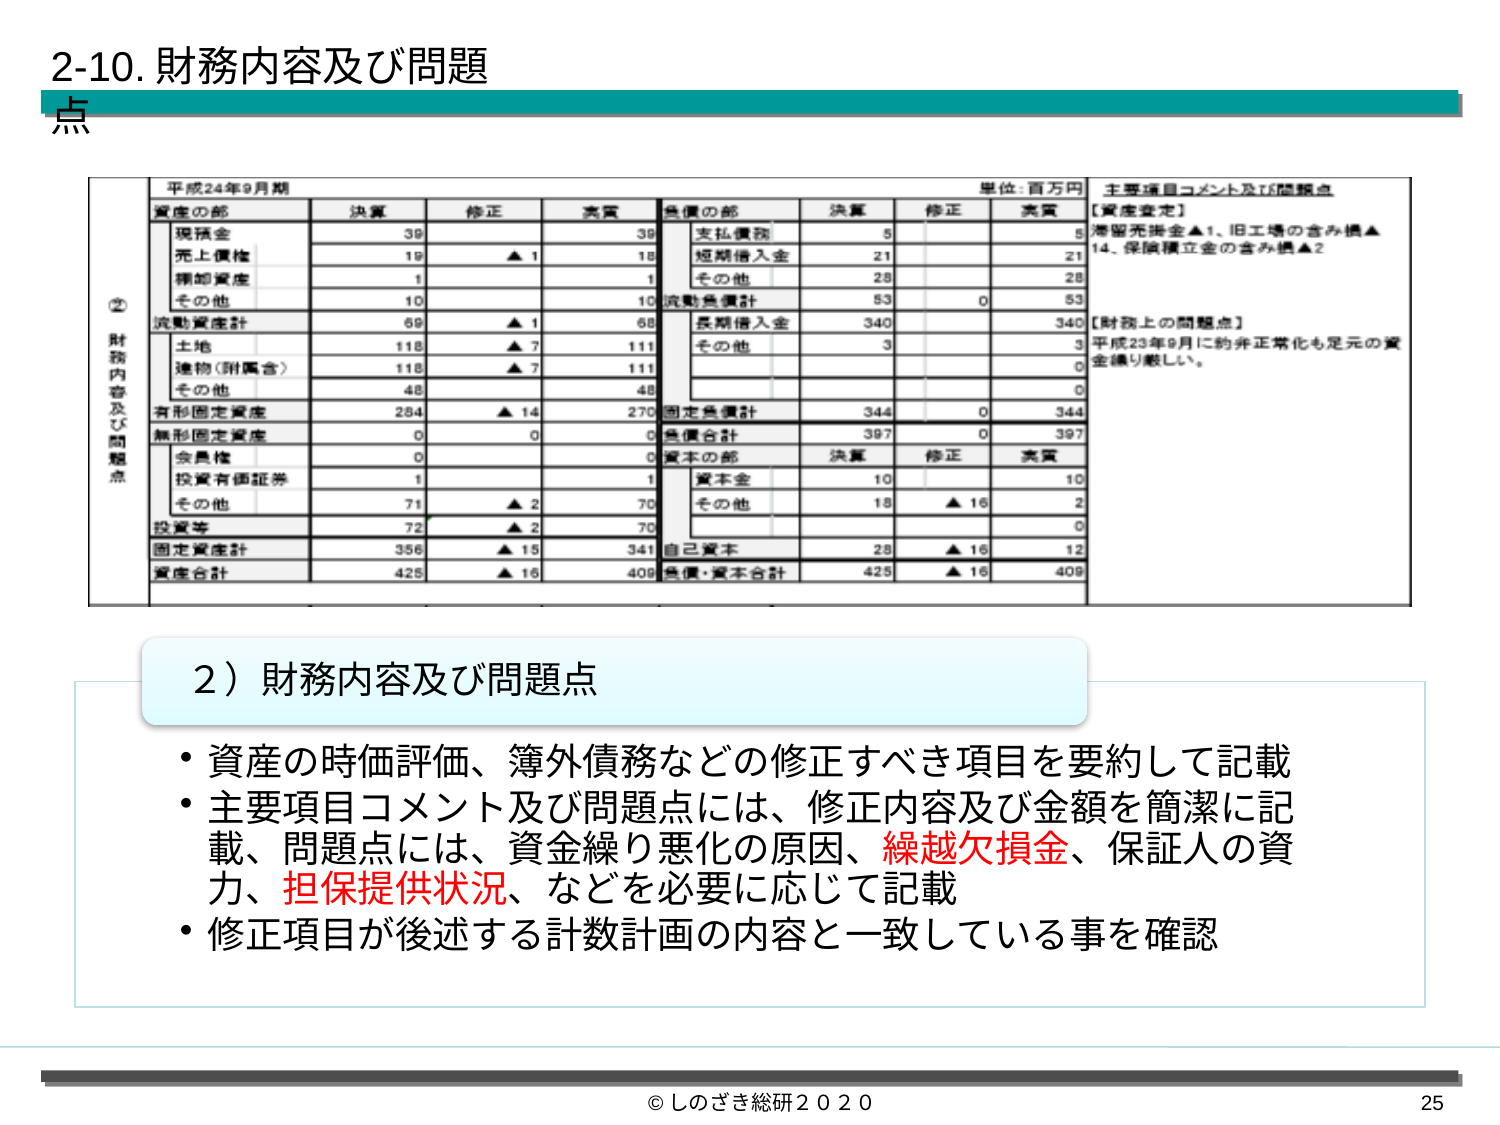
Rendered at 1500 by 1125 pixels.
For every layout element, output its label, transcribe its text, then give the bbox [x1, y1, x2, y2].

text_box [74, 635, 1426, 1010]
text_box 2-10.財務内容及び問題点 [35, 32, 542, 147]
slide_number 24 [1108, 1082, 1459, 1125]
footer ©しのざき総研２０２０ [524, 1082, 1000, 1125]
picture [88, 176, 1412, 607]
